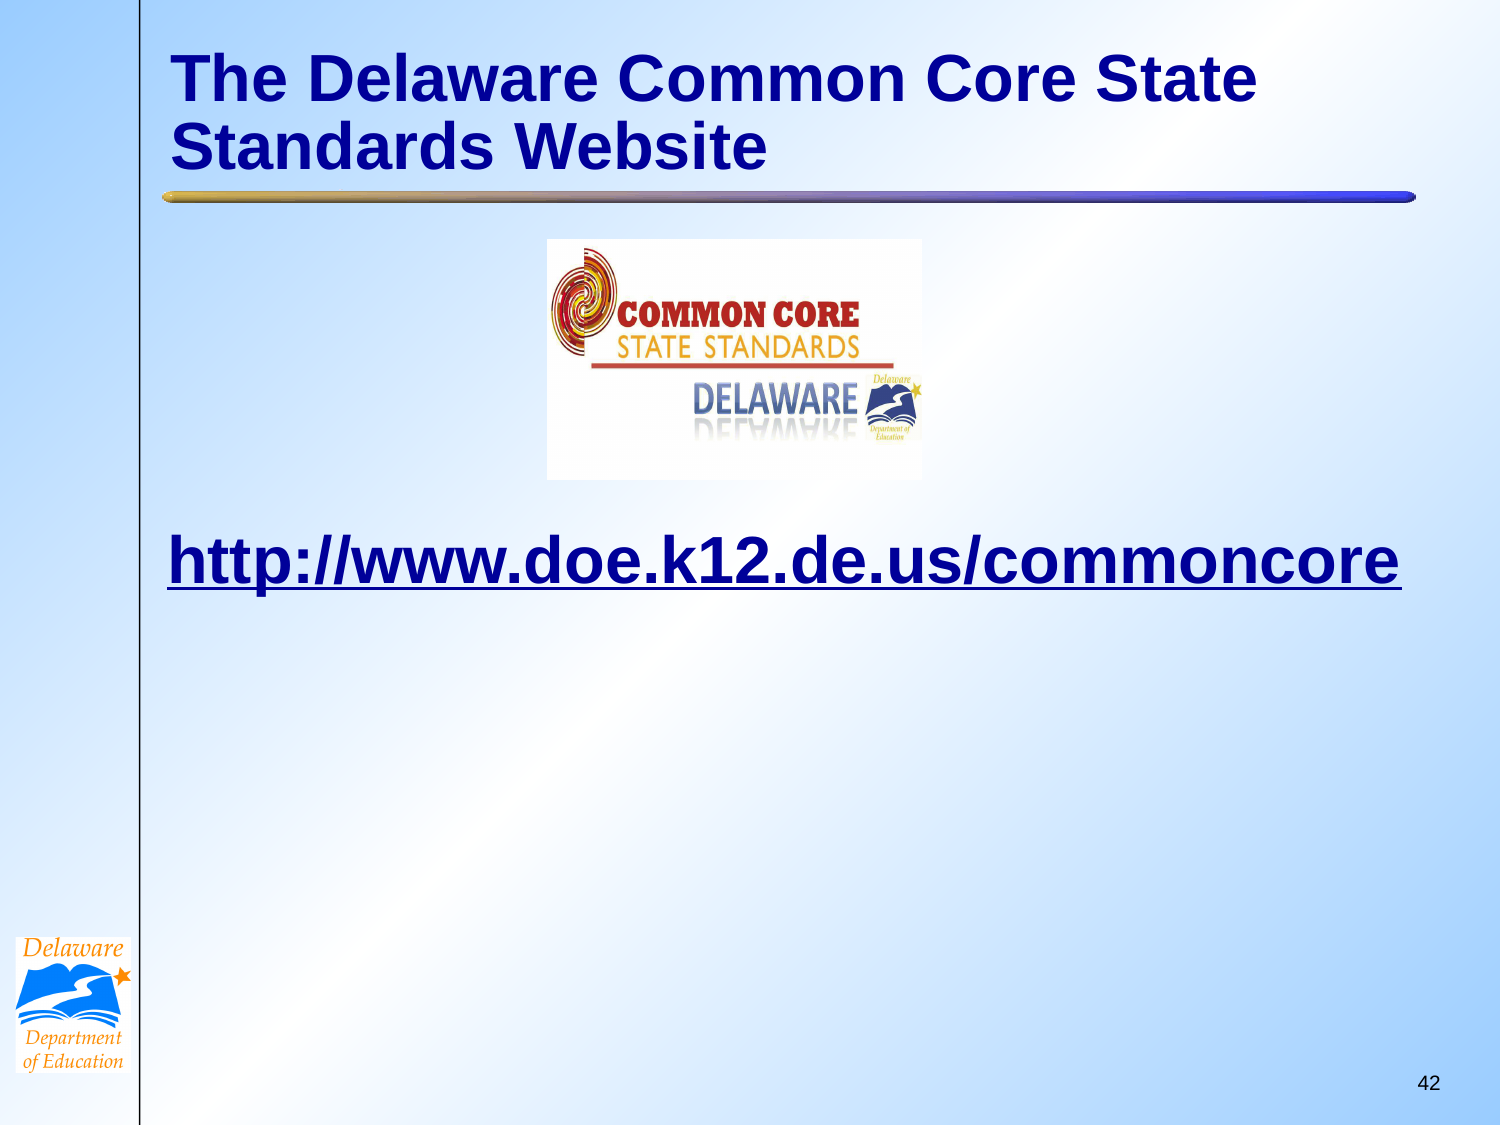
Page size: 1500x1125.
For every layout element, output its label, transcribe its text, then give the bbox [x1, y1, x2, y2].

picture [15, 937, 131, 1073]
title The Delaware Common Core State Standards Website [162, 27, 1453, 191]
list http://www.doe.k12.de.us/commoncore [151, 508, 1471, 659]
picture [152, 189, 1425, 204]
slide_number 41 [1142, 1054, 1456, 1110]
picture [547, 239, 922, 480]
